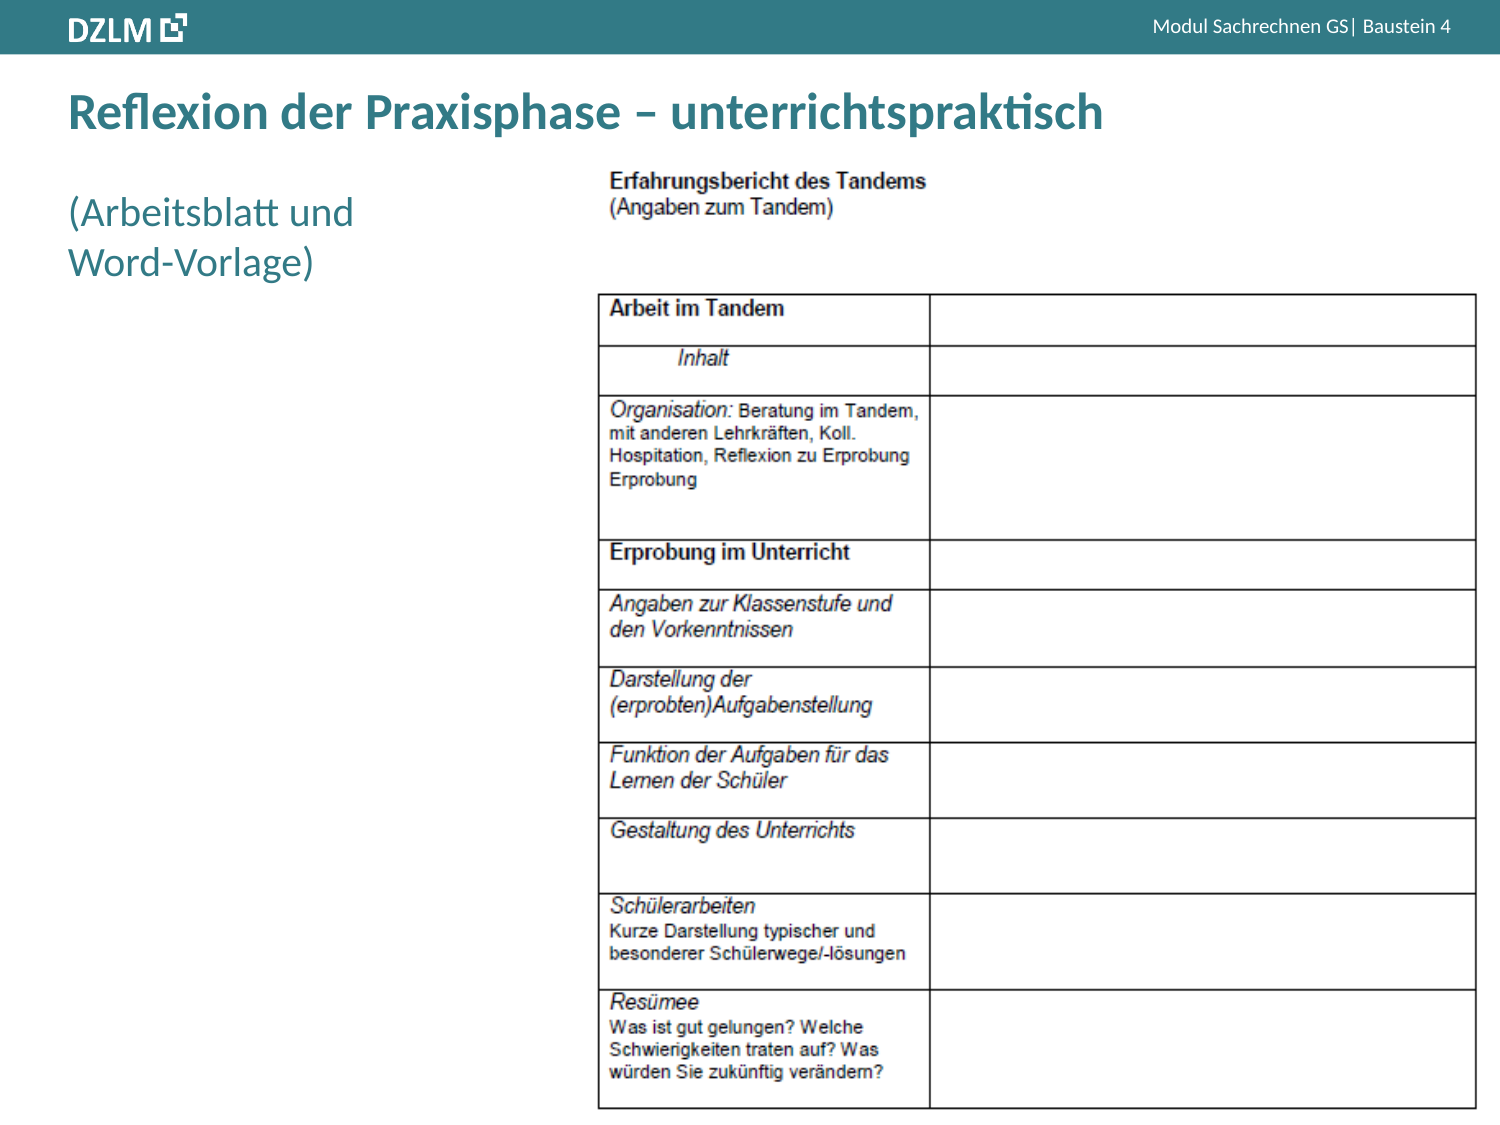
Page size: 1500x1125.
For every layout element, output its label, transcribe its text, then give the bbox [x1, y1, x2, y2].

title Reflexion der Praxisphase – unterrichtspraktisch [53, 68, 1459, 149]
picture [572, 148, 1500, 1125]
list (Arbeitsblatt und Word-Vorlage) [52, 184, 567, 1071]
